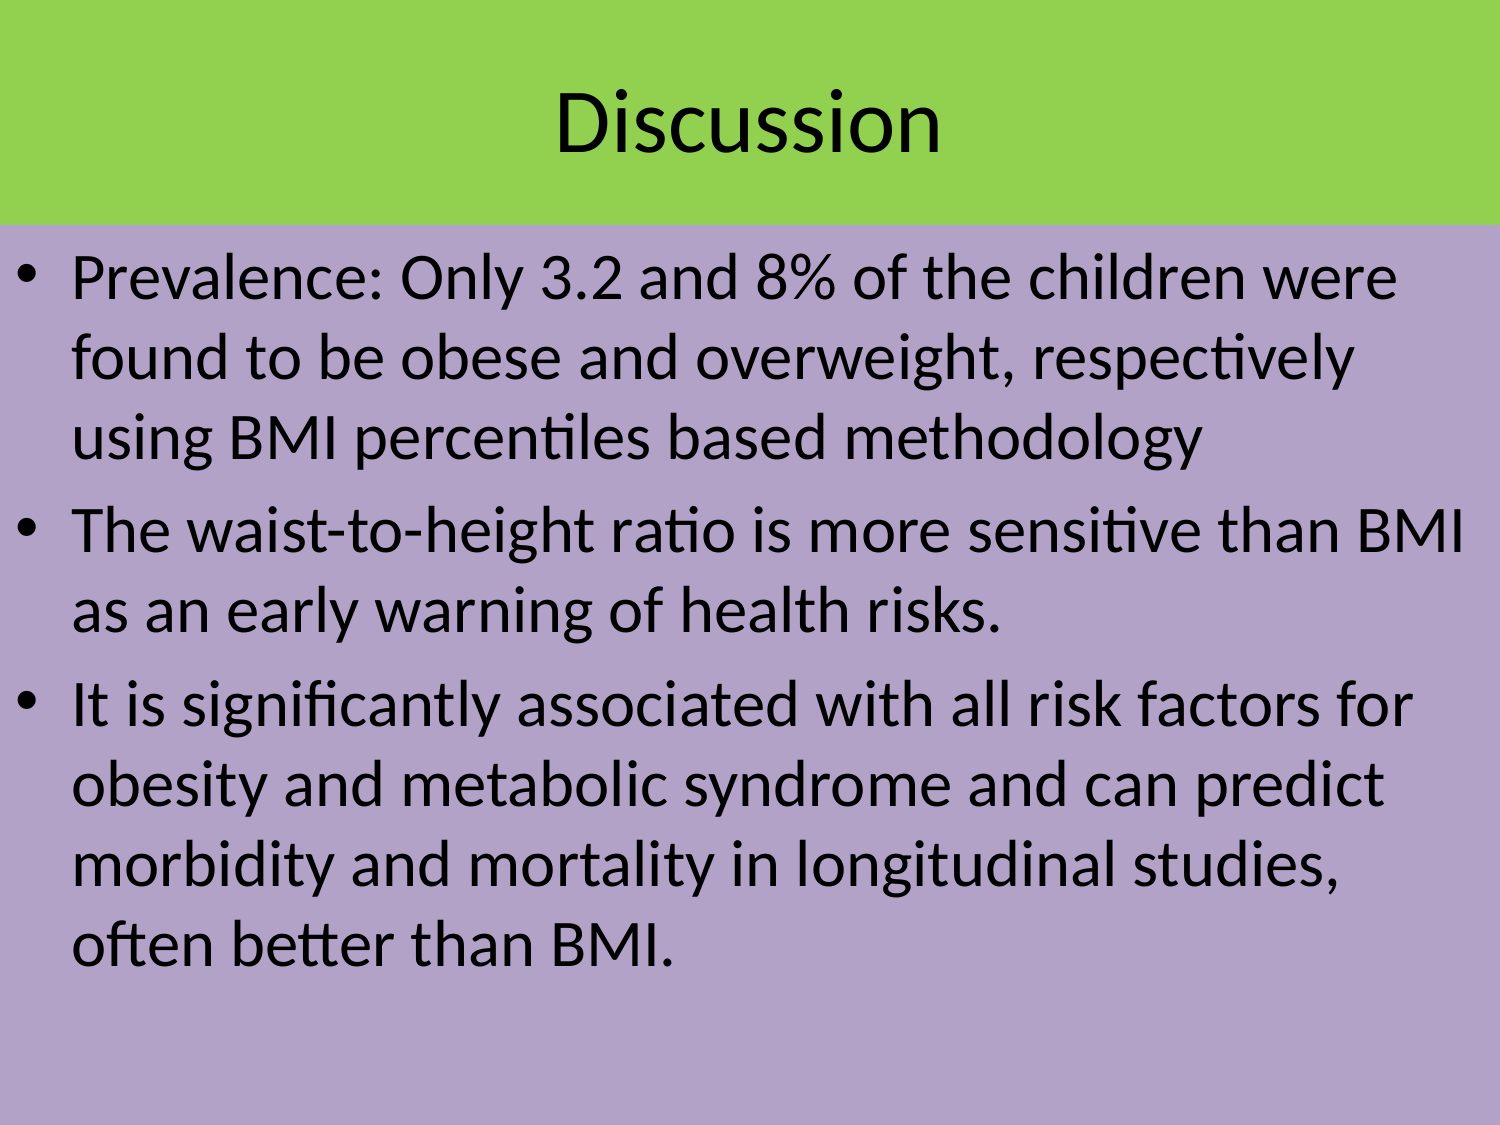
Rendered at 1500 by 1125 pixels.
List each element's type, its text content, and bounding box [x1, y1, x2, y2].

title Discussion [0, 0, 1500, 224]
list Prevalence: Only 3.2 and 8% of the children were found to be obese and overweight, respectively using BMI percentiles based methodology The waist-to-height ratio is more sensitive than BMI as an early warning of health risks. It is significantly associated with all risk factors for obesity and metabolic syndrome and can predict morbidity and mortality in longitudinal studies, often better than BMI. [0, 224, 1500, 1125]
